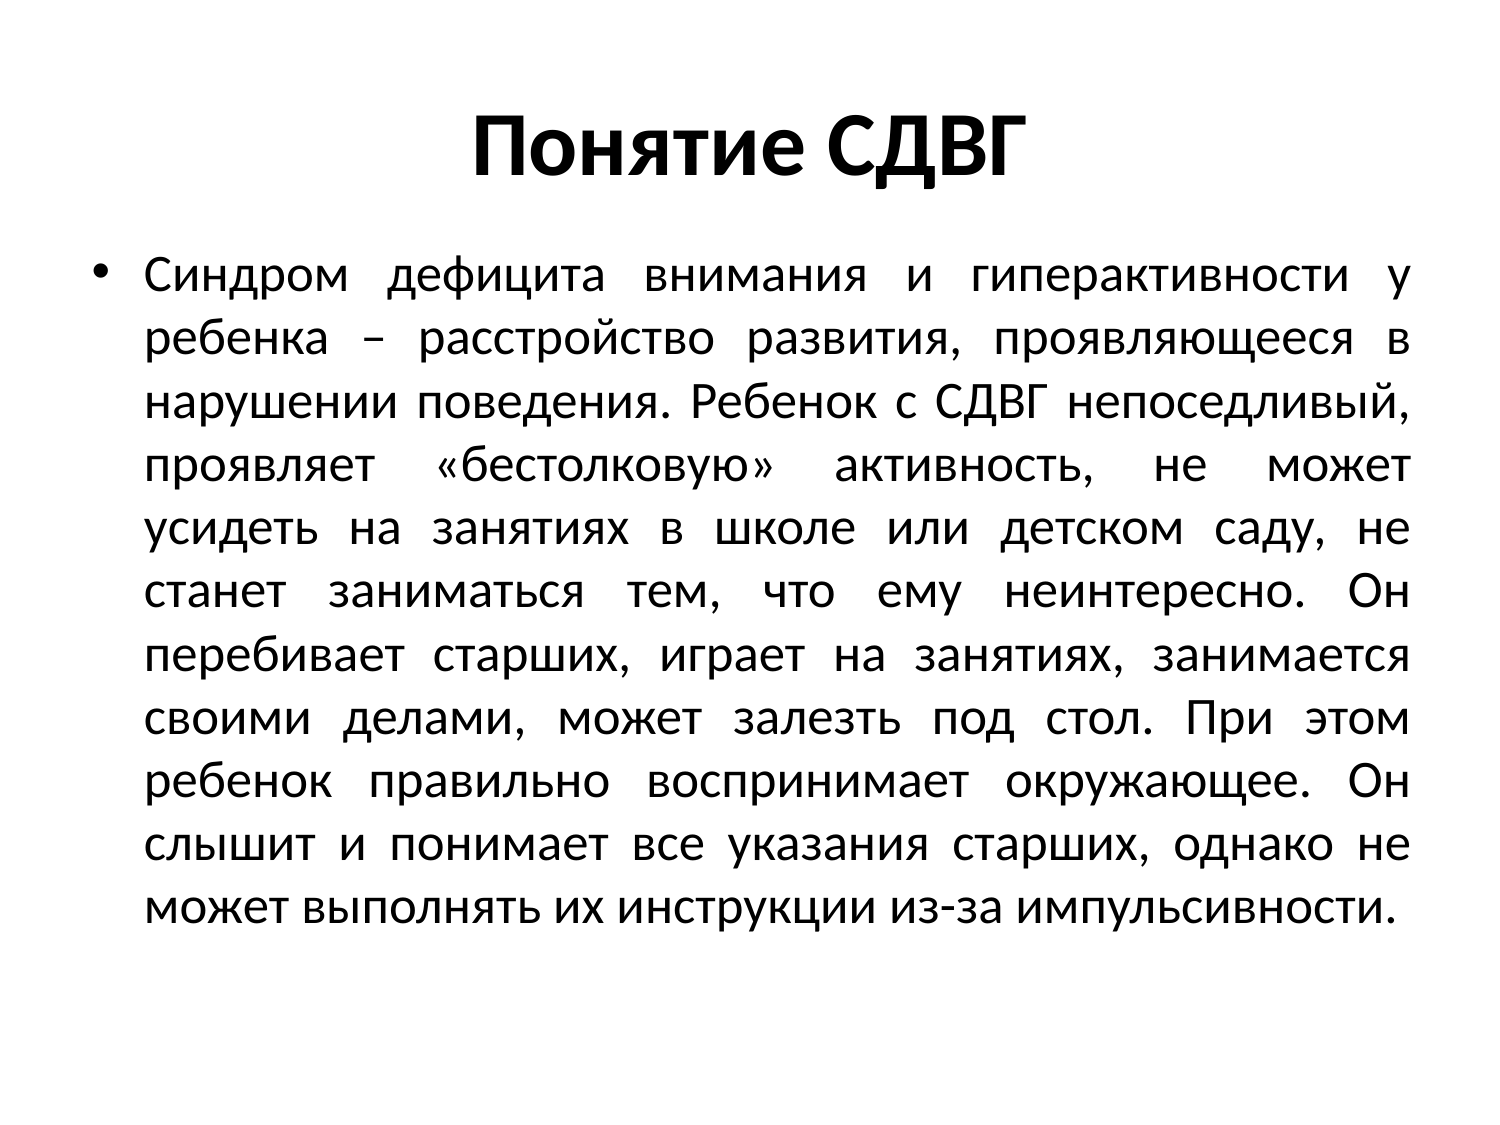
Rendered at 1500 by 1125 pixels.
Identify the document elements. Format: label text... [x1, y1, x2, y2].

title Понятие СДВГ [75, 45, 1425, 233]
list Синдром дефицита внимания и гиперактивности у ребенка – расстройство развития, проявляющееся в нарушении поведения. Ребенок с СДВГ непоседливый, проявляет «бестолковую» активность, не может усидеть на занятиях в школе или детском саду, не станет заниматься тем, что ему неинтересно. Он перебивает старших, играет на занятиях, занимается своими делами, может залезть под стол. При этом ребенок правильно воспринимает окружающее. Он слышит и понимает все указания старших, однако не может выполнять их инструкции из-за импульсивности. [76, 231, 1427, 975]
